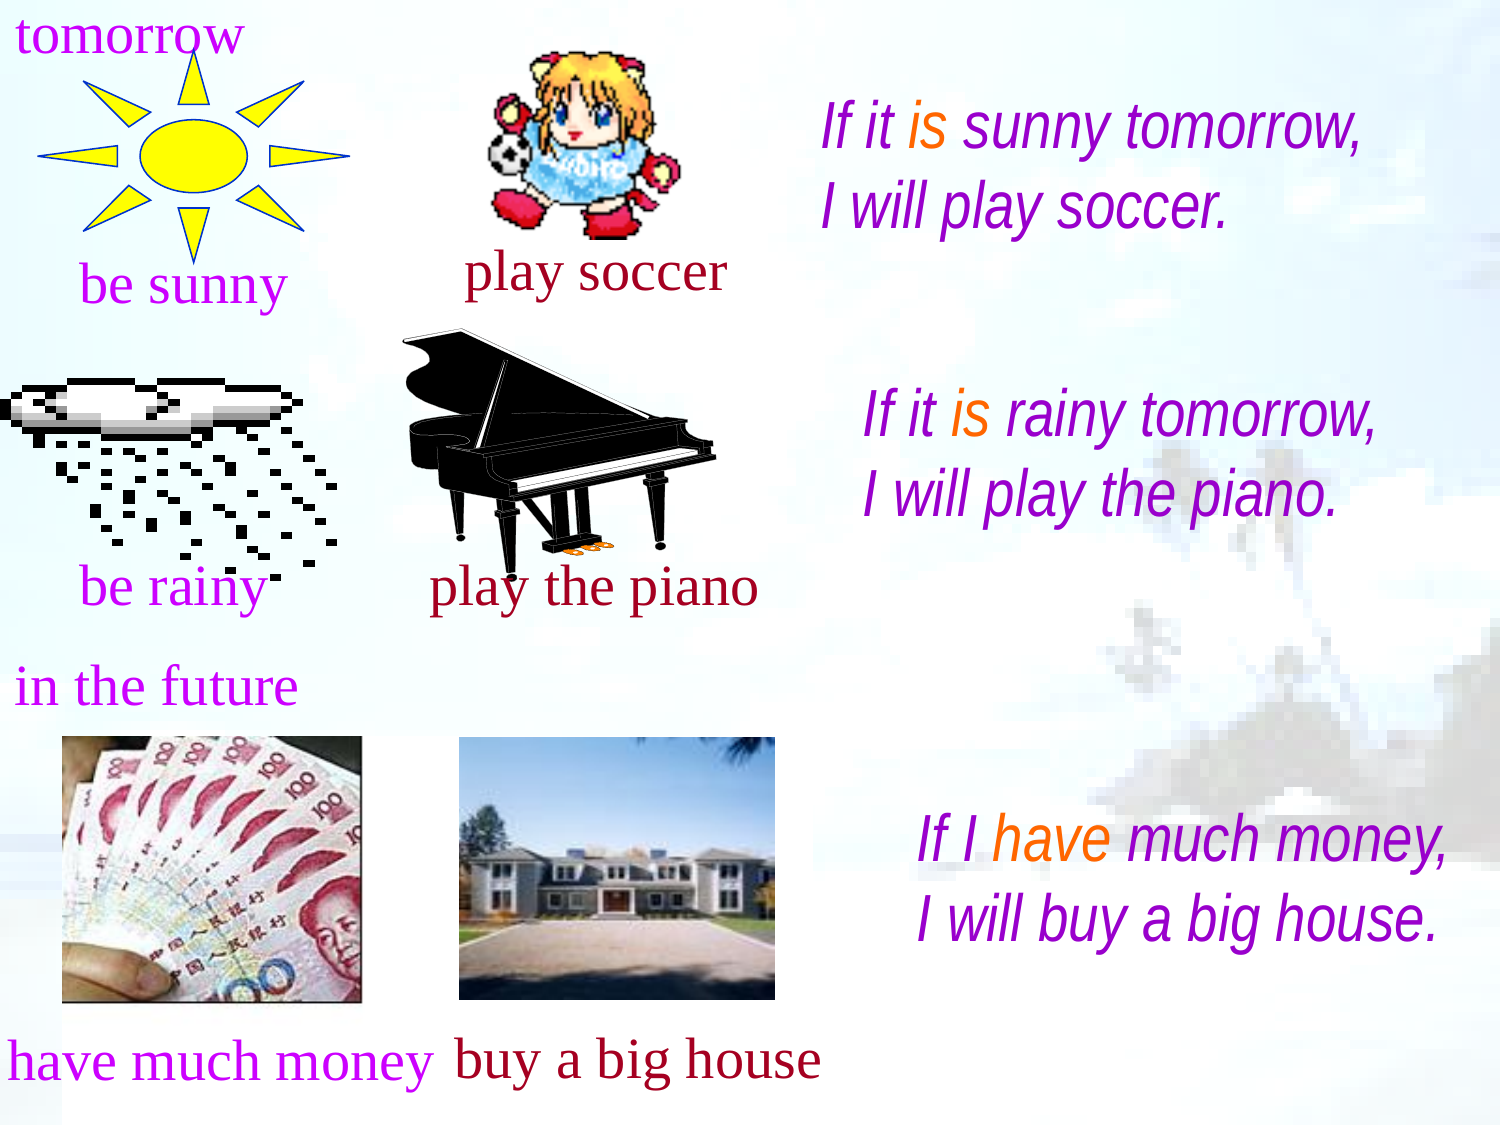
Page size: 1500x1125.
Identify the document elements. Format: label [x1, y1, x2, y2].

text_box [0, 639, 838, 1125]
picture [0, 0, 1500, 1125]
text_box [0, 318, 775, 626]
text_box [0, 0, 744, 323]
